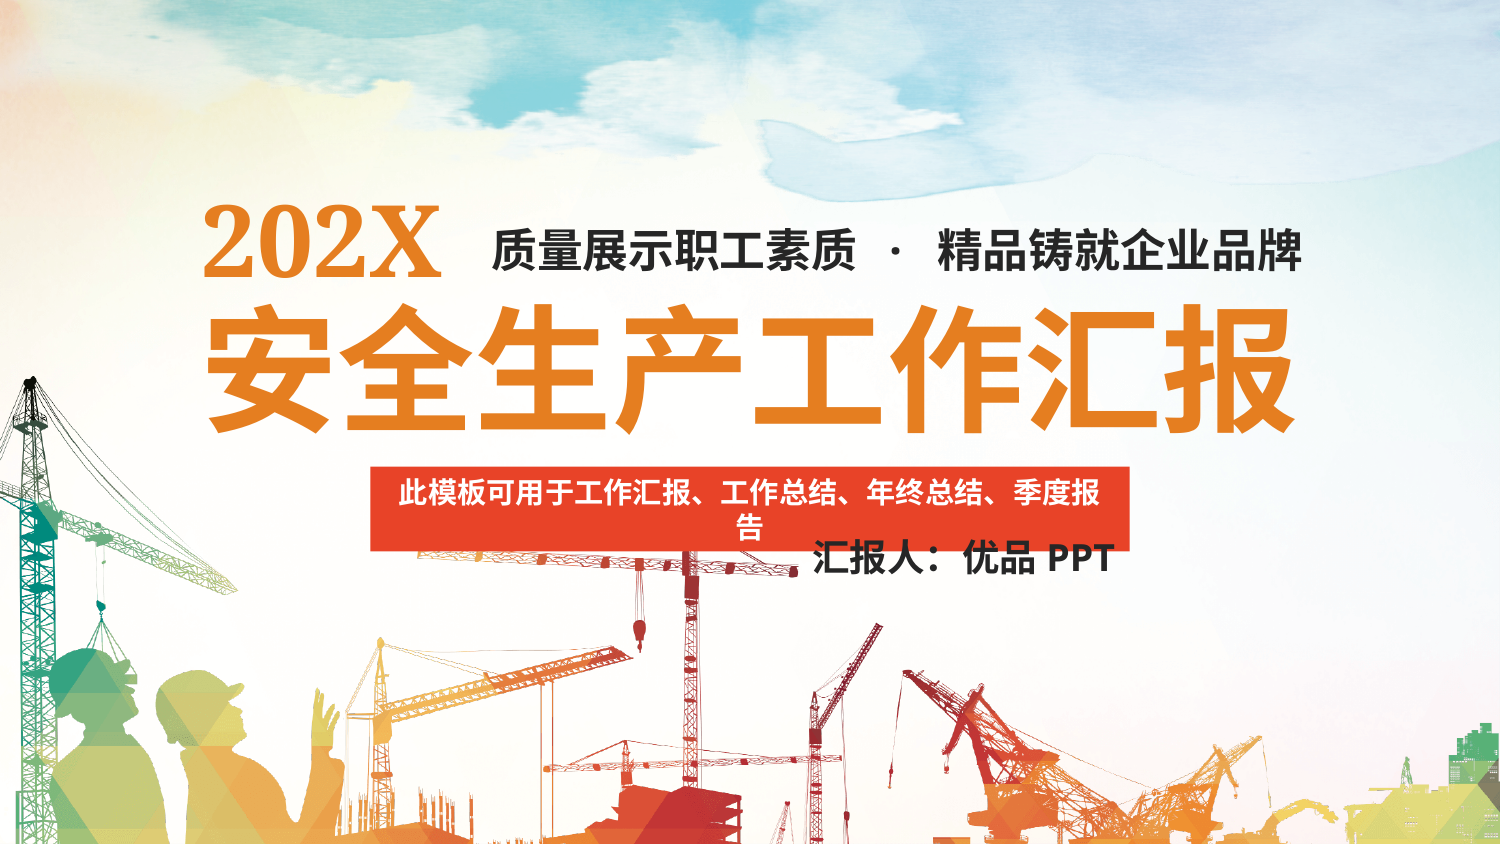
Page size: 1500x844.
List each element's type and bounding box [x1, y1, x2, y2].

text_box [0, 0, 1500, 376]
picture [0, 376, 1500, 844]
